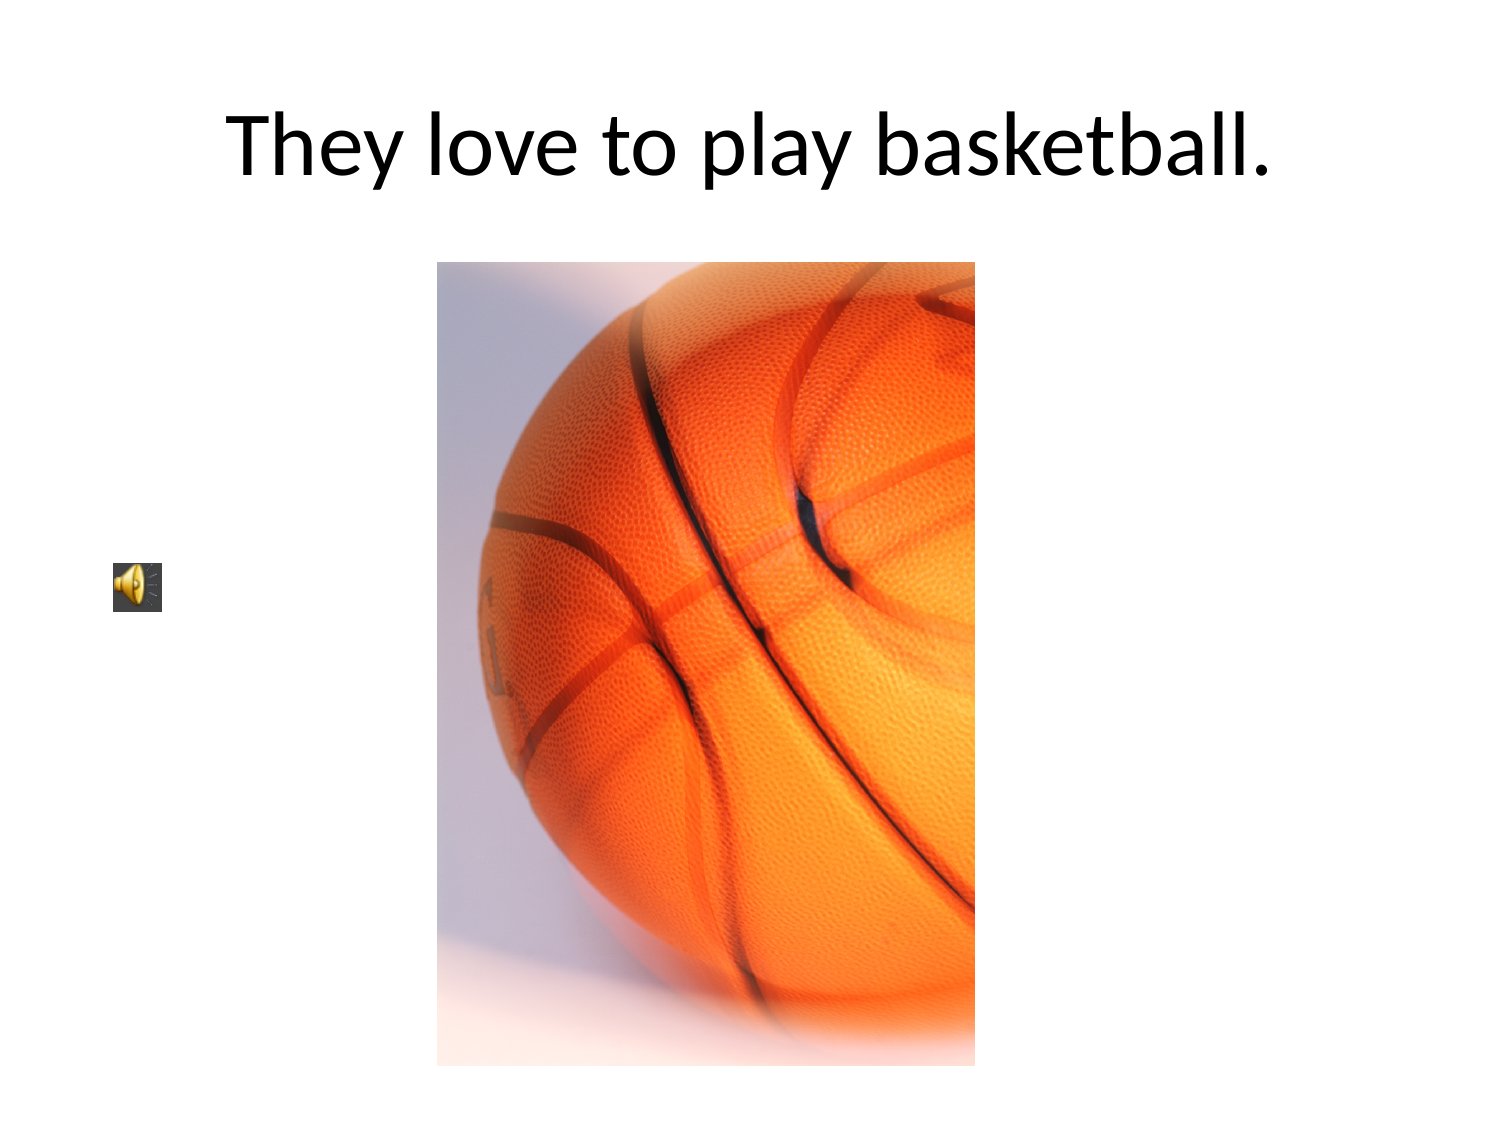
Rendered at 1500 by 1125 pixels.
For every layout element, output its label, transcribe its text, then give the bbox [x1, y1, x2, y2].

picture [112, 562, 163, 613]
title They love to play basketball. [75, 45, 1425, 233]
picture [437, 262, 976, 1067]
